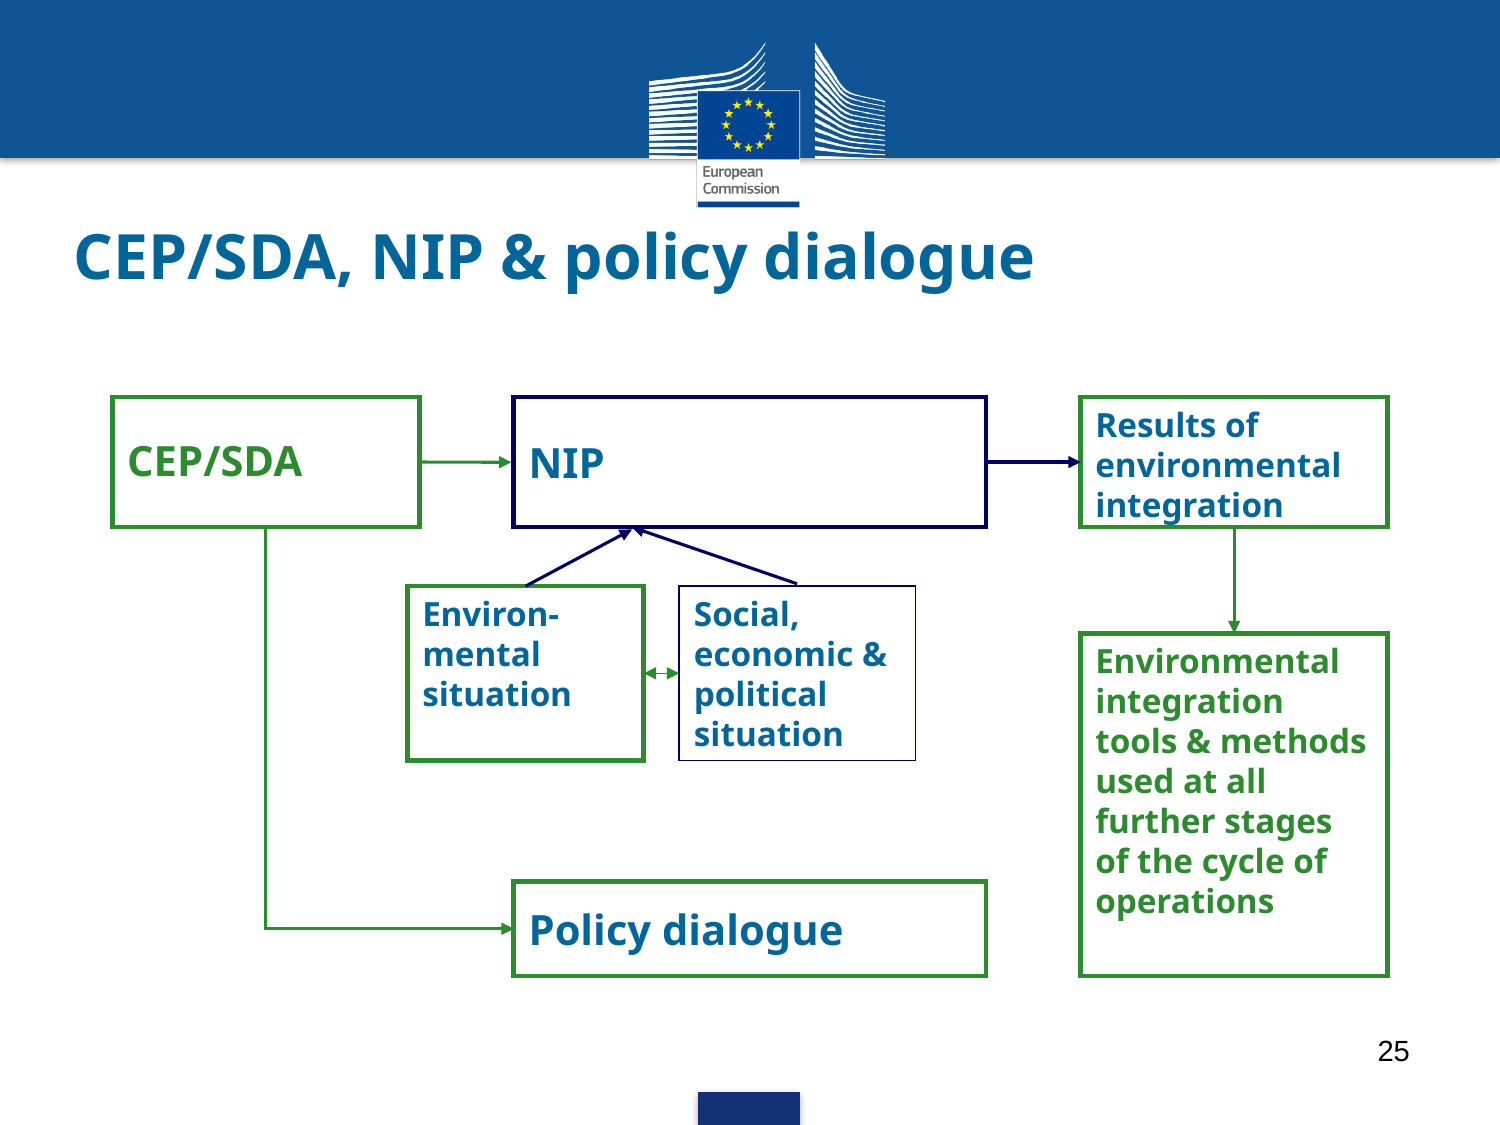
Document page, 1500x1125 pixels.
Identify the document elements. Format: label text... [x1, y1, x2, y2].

text_box NIP [513, 397, 987, 527]
text_box Policy dialogue [513, 881, 987, 977]
text_box Results of environmental integration [1080, 397, 1388, 527]
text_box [631, 526, 798, 585]
text_box Environ-mental situation [407, 586, 644, 761]
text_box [188, 606, 589, 853]
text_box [525, 529, 633, 585]
text_box CEP/SDA [112, 397, 420, 527]
text_box Environmental integration tools & methods used at all further stages of the cycle of operations [1080, 633, 1388, 976]
text_box Social, economic & political situation [679, 586, 916, 761]
picture [649, 42, 885, 152]
title CEP/SDA, NIP & policy dialogue [0, 152, 1351, 357]
slide_number 25 [1074, 1024, 1426, 1103]
